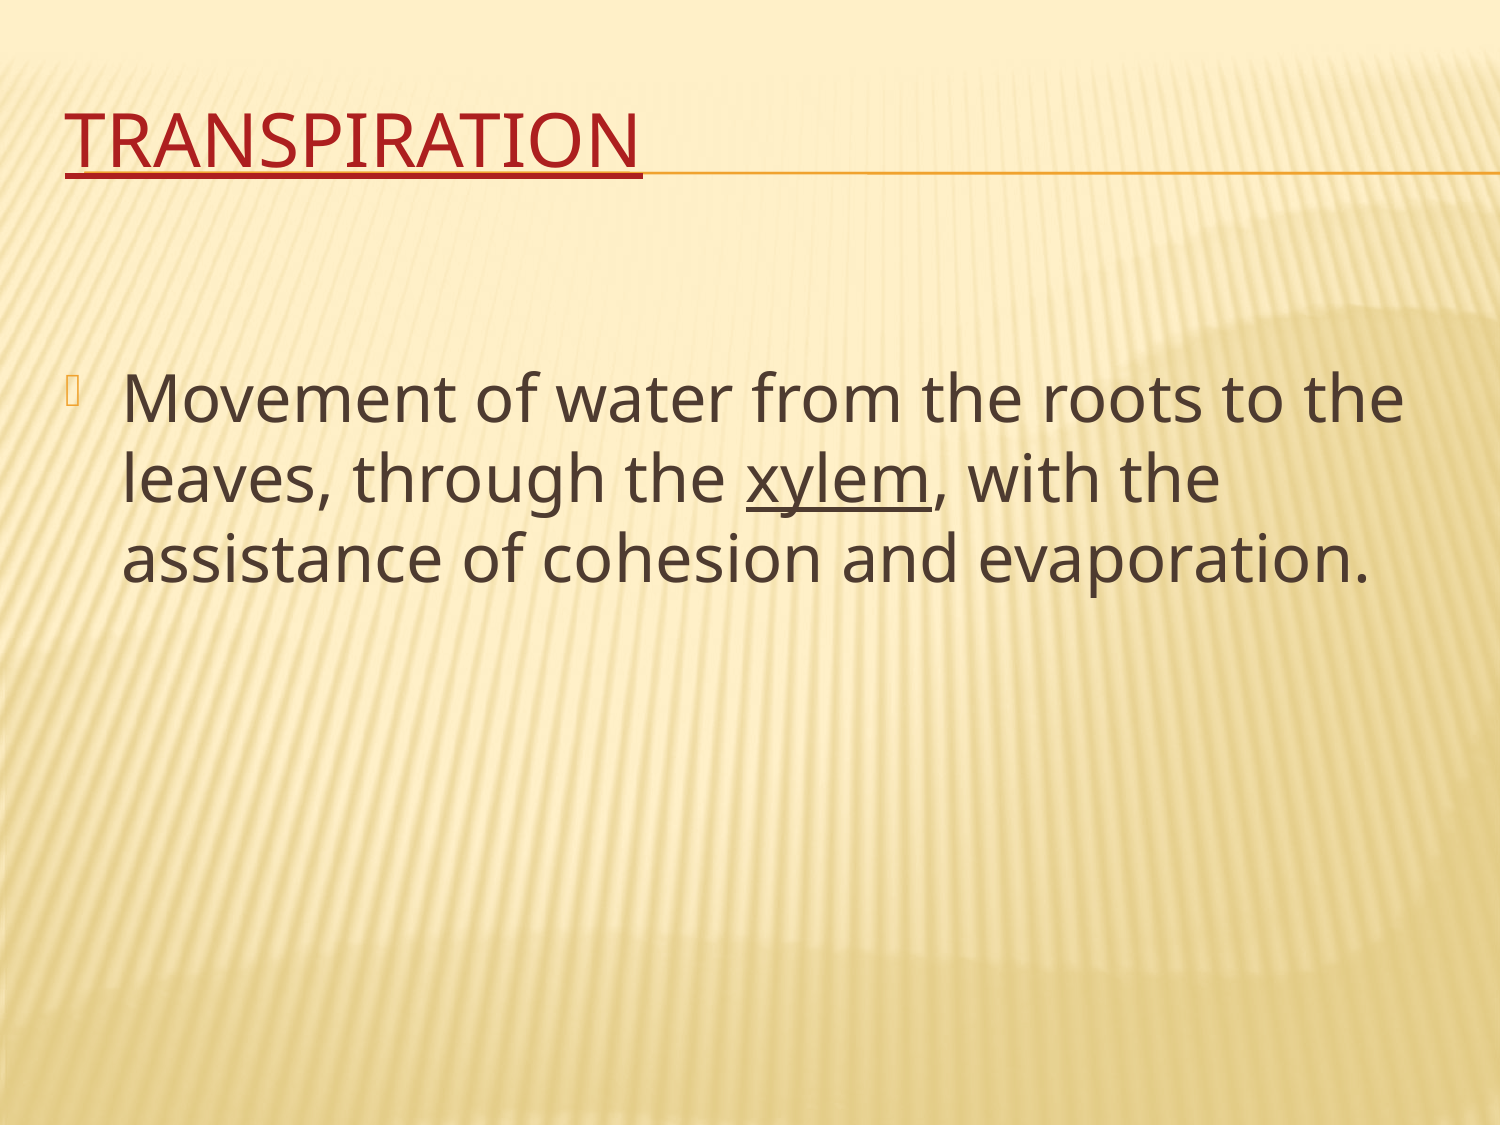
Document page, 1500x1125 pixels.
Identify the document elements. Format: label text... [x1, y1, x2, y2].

title Transpiration [50, 75, 1475, 213]
list Movement of water from the roots to the leaves, through the xylem, with the assistance of cohesion and evaporation. [50, 254, 1475, 998]
